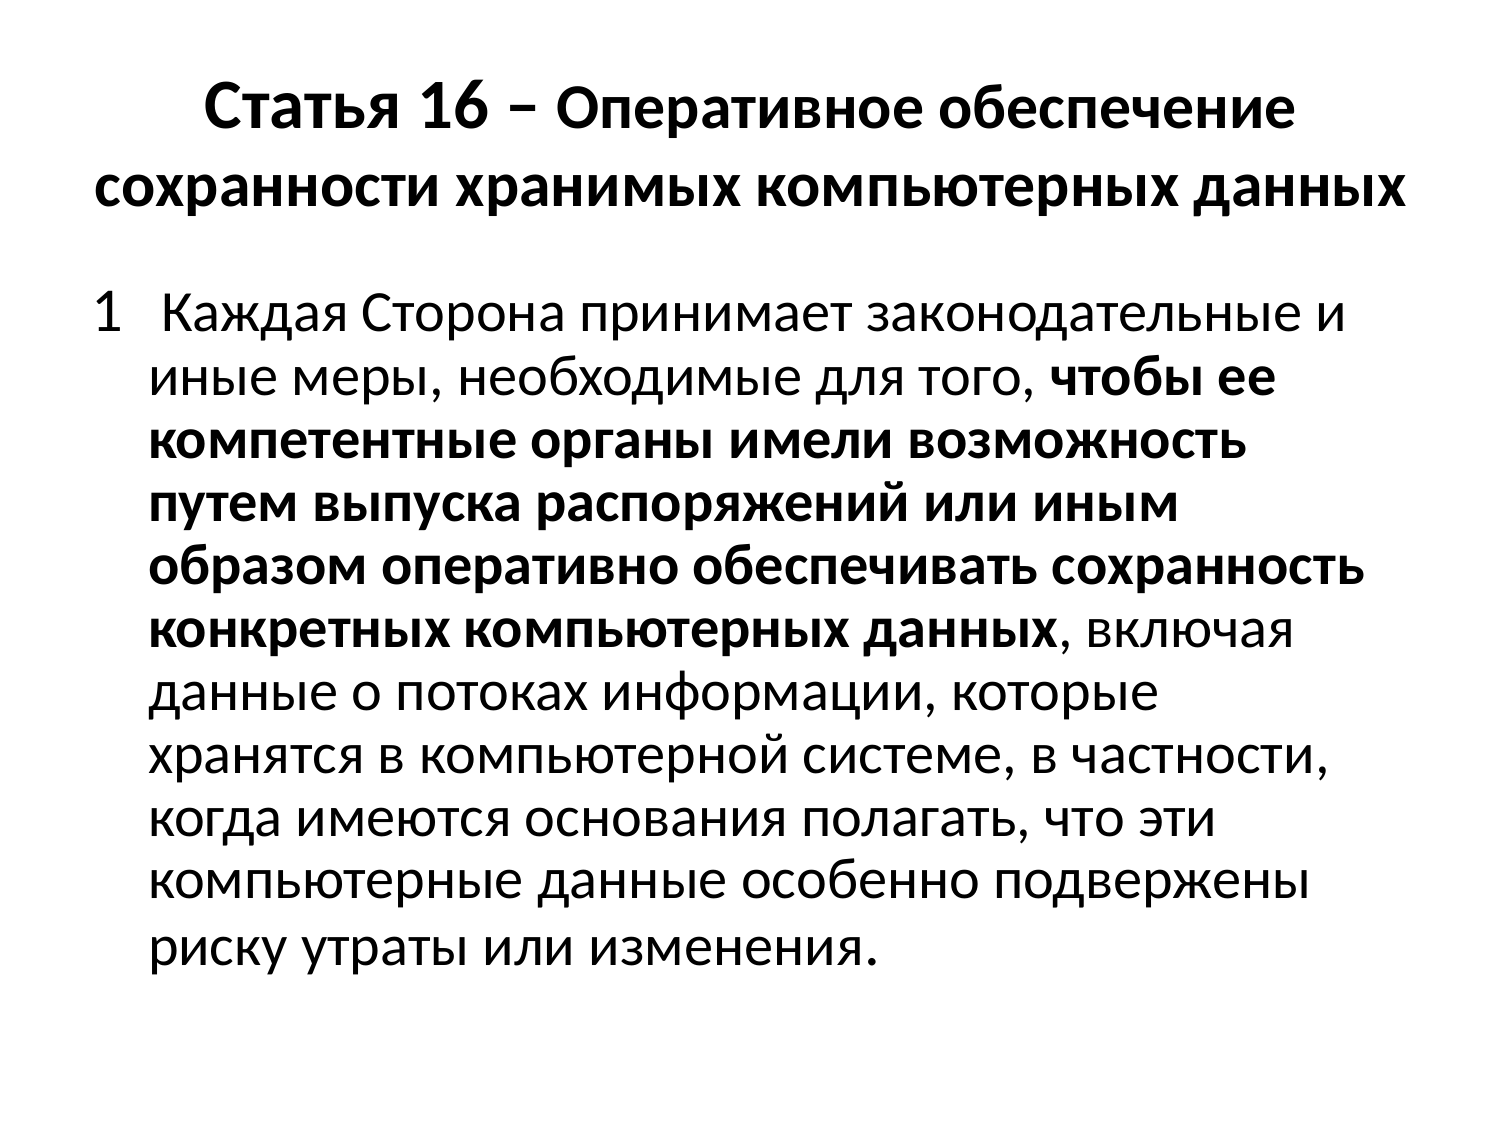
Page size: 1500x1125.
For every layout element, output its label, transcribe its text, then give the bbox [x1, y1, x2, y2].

list 1 Каждая Сторона принимает законодательные и иные меры, необходимые для того, чтобы ее компетентные органы имели возможность путем выпуска распоряжений или иным образом оперативно обеспечивать сохранность конкретных компьютерных данных, включая данные о потоках информации, которые хранятся в компьютерной системе, в частности, когда имеются основания полагать, что эти компьютерные данные особенно подвержены риску утраты или изменения. [76, 269, 1388, 1002]
title Статья 16 – Оперативное обеспечение сохранности хранимых компьютерных данных [76, 44, 1426, 232]
